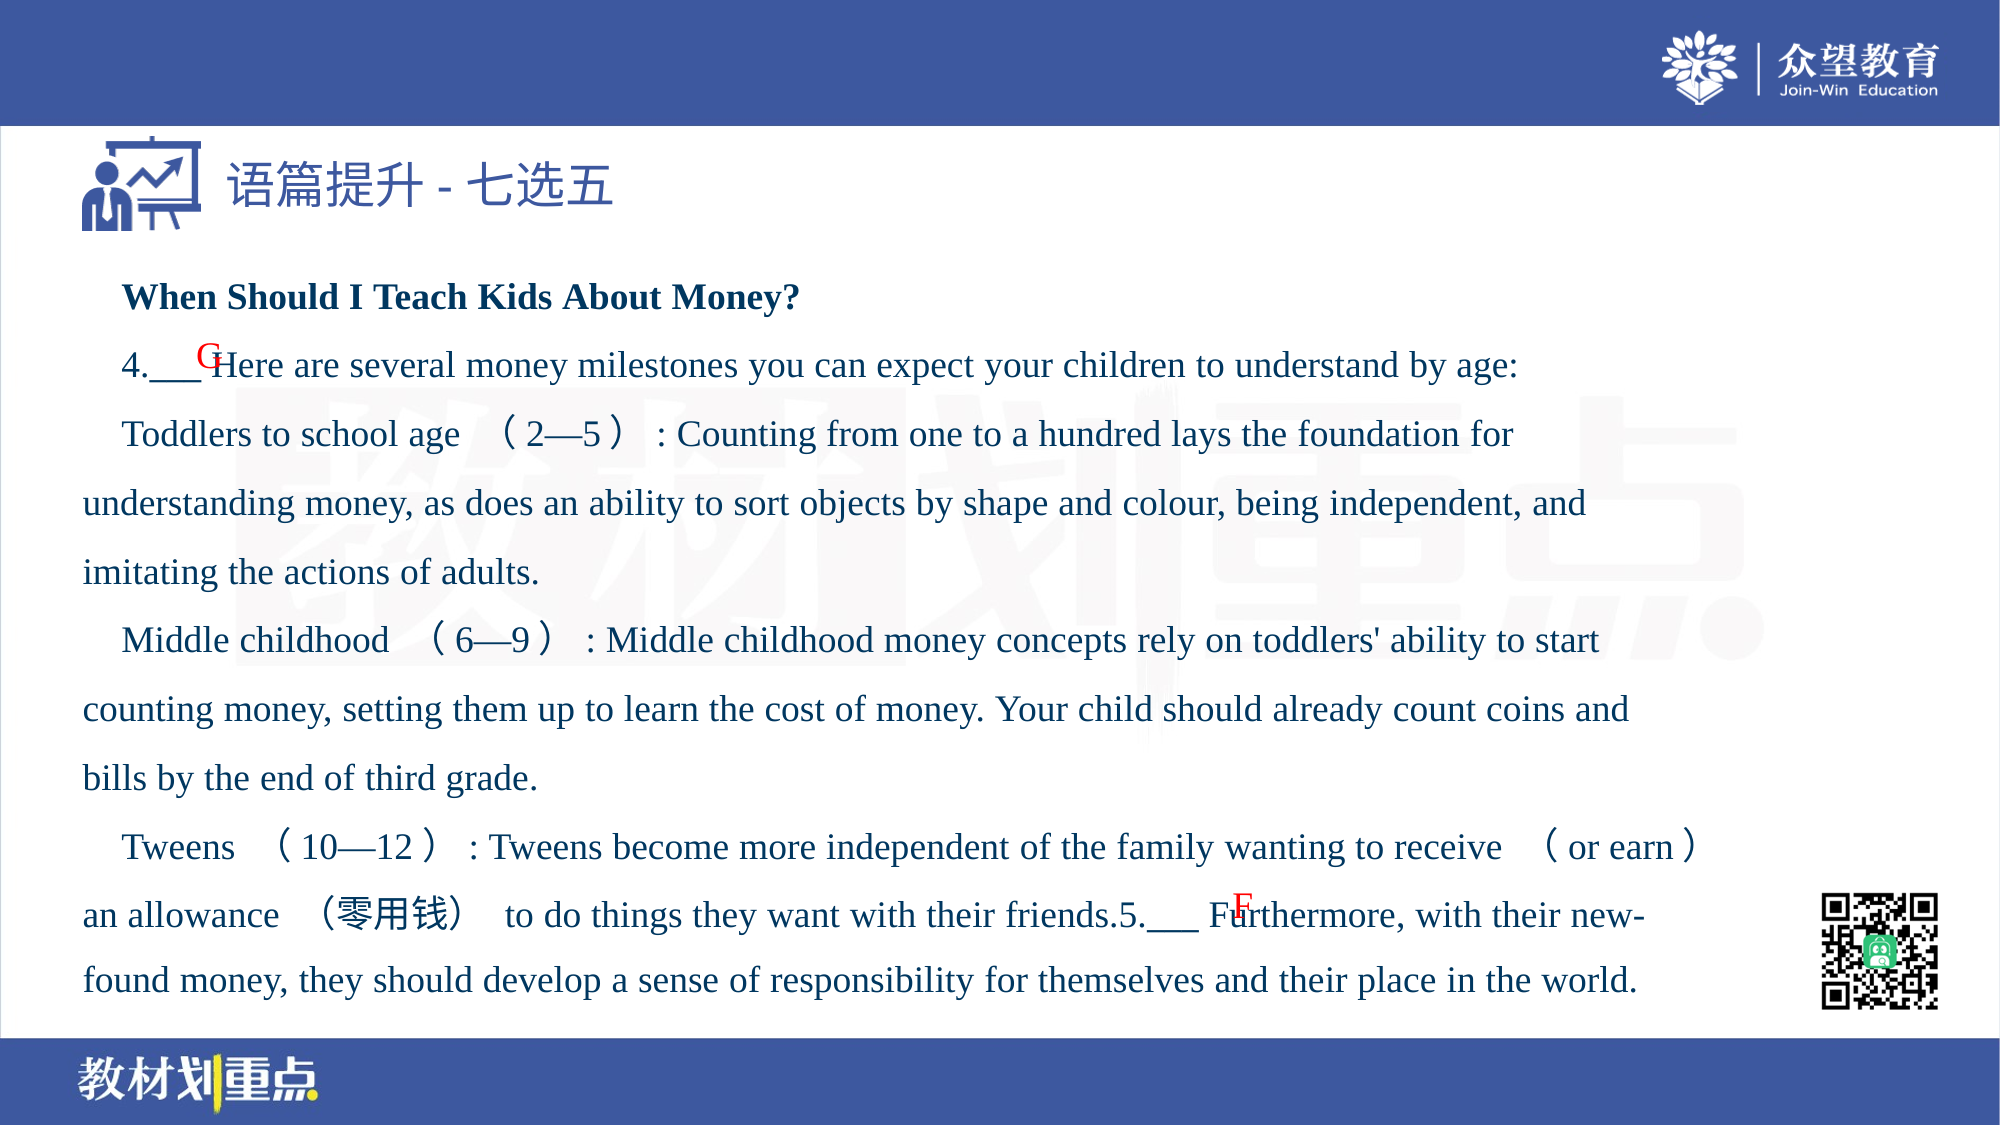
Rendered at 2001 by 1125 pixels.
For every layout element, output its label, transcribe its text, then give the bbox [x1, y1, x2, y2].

text_box F [1218, 861, 1267, 920]
picture [0, 0, 2000, 1125]
text_box When Should I Teach Kids About Money? 4.___ Here are several money milestones you can expect your children to understand by age: Toddlers to school age （2—5）: Counting from one to a hundred lays the foundation for understanding money, as does an ability to sort objects by shape and colour, being independent, and imitating the actions of adults. Middle childhood （6—9）: Middle childhood money concepts rely on toddlers' ability to start counting money, setting them up to learn the cost of money. Your child should already count coins and bills by the end of third grade. Tweens （10—12）: Tweens become more independent of the family wanting to receive （or earn） an allowance （零用钱） to do things they want with their friends.5.___ Furthermore, with their new- found money, they should develop a sense of responsibility for themselves and their place in the world. [82, 248, 1817, 994]
text_box G [182, 311, 237, 370]
